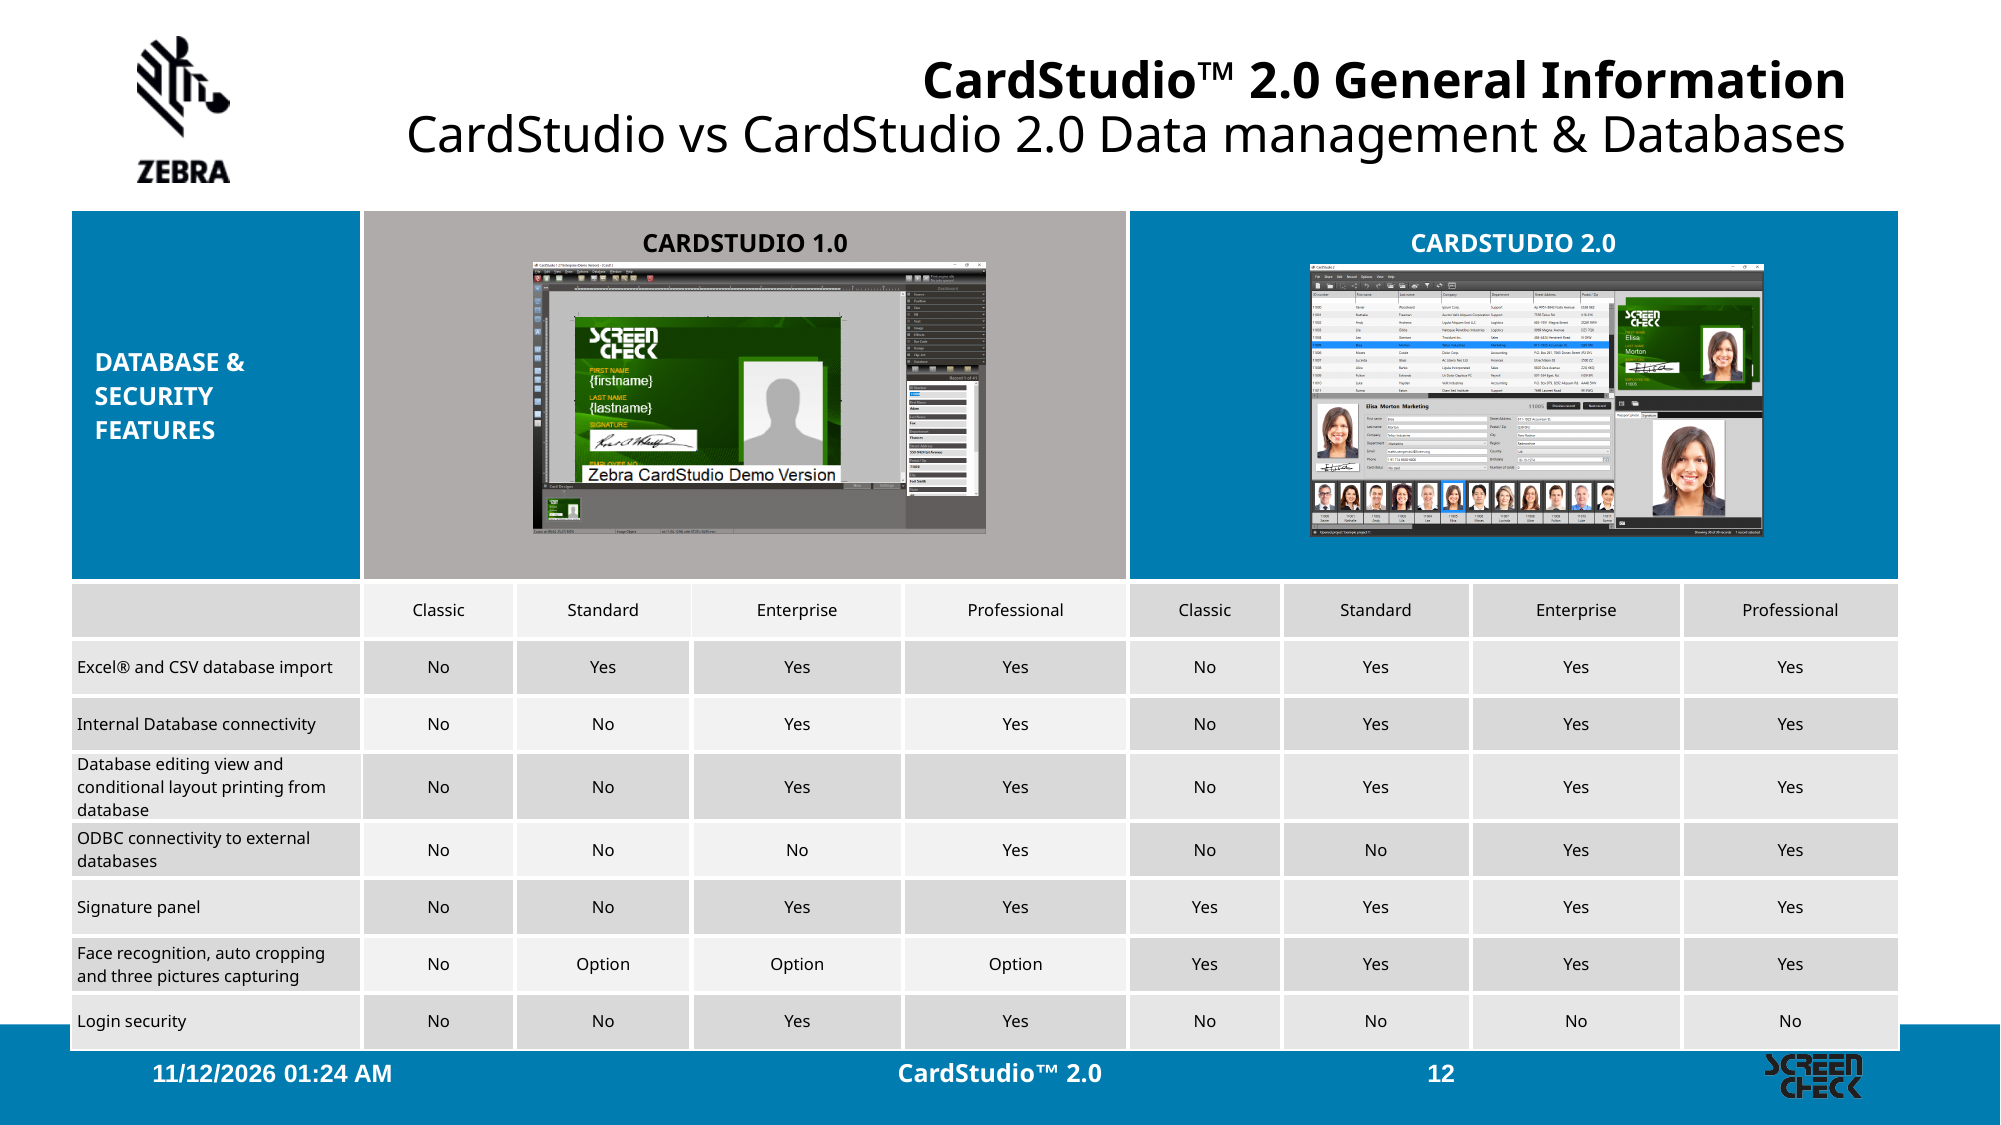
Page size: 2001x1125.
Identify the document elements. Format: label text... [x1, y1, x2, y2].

table_cell Option [694, 938, 901, 991]
table_cell No [517, 823, 689, 876]
table_cell Standard [517, 584, 691, 637]
table_cell No [694, 823, 901, 876]
table_cell Yes [905, 823, 1126, 876]
picture [1797, 1055, 1827, 1075]
slide_number 12 [1412, 1051, 1743, 1103]
table_cell Classic [364, 584, 513, 637]
table_cell No [517, 698, 689, 750]
picture [1846, 1055, 1862, 1098]
table_cell No [1284, 823, 1469, 876]
table_cell No [517, 880, 689, 934]
table_cell Yes [905, 641, 1126, 694]
table_cell No [517, 995, 689, 1049]
table_cell Yes [1684, 698, 1898, 750]
table_cell Yes [1130, 938, 1280, 991]
table_cell Signature panel [72, 880, 360, 934]
table_cell No [364, 823, 513, 876]
title CardStudio™ 2.0 General Information CardStudio vs CardStudio 2.0 Data management & Databases [390, 49, 1863, 170]
picture [1814, 1063, 1827, 1082]
table_header DATABASE & SECURITY FEATURES [72, 211, 360, 579]
table_cell Yes [905, 995, 1126, 1049]
table_cell Enterprise [692, 584, 901, 637]
picture [1830, 1055, 1843, 1059]
table_cell Yes [1284, 938, 1469, 991]
table_cell Yes [694, 754, 901, 819]
table_cell Option [905, 938, 1126, 991]
table_cell No [1684, 995, 1898, 1049]
table_cell Yes [694, 641, 901, 694]
table_cell Yes [1130, 880, 1280, 934]
picture [1311, 265, 1763, 536]
table_cell Yes [1473, 641, 1680, 694]
table_cell No [364, 938, 513, 991]
table_cell Yes [1684, 823, 1898, 876]
table_cell Yes [517, 641, 689, 694]
table_cell [72, 584, 360, 637]
table_cell Yes [1473, 880, 1680, 934]
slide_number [137, 1051, 588, 1103]
table_cell Enterprise [1473, 584, 1680, 637]
footer CardStudio™ 2.0 [662, 1051, 1338, 1103]
picture [1781, 1055, 1794, 1098]
table_cell No [1284, 995, 1469, 1049]
table_cell Yes [1284, 698, 1469, 750]
table_cell No [364, 880, 513, 934]
table_cell No [1130, 698, 1280, 750]
table_cell Yes [1684, 754, 1898, 819]
table_cell Face recognition, auto cropping and three pictures capturing [72, 938, 360, 991]
table_cell Professional [905, 584, 1126, 637]
table_cell Yes [1284, 880, 1469, 934]
table_header CARDSTUDIO 1.0 [364, 211, 1126, 579]
table_cell Yes [1473, 698, 1680, 750]
picture [137, 36, 230, 183]
table_cell No [517, 754, 689, 819]
table_cell Professional [1684, 584, 1898, 637]
table_cell Yes [1473, 754, 1680, 819]
table_cell No [364, 641, 513, 694]
table_cell Yes [905, 880, 1126, 934]
table_cell No [364, 698, 513, 750]
table_cell Yes [1684, 880, 1898, 934]
table_cell Yes [694, 698, 901, 750]
table_cell Option [517, 938, 689, 991]
table_cell Yes [694, 880, 901, 934]
table_cell Database editing view and conditional layout printing from database [72, 754, 361, 819]
picture [1814, 1086, 1827, 1098]
table_cell Yes [1684, 938, 1898, 991]
table_cell Standard [1284, 584, 1469, 637]
table_cell Login security [72, 995, 360, 1049]
table_cell Yes [1473, 823, 1680, 876]
table_cell No [364, 995, 513, 1049]
table_cell Internal Database connectivity [72, 698, 360, 750]
table_cell Yes [1284, 754, 1469, 819]
table_cell ODBC connectivity to external databases [72, 823, 360, 876]
table_cell Yes [1473, 938, 1680, 991]
table_cell Yes [905, 754, 1126, 819]
table_cell No [1473, 995, 1680, 1049]
picture [1830, 1063, 1843, 1098]
table_cell No [1130, 754, 1280, 819]
table_cell No [1130, 995, 1280, 1049]
table_cell No [1130, 823, 1280, 876]
picture [1765, 1055, 1779, 1075]
table_cell Excel® and CSV database import [72, 641, 360, 694]
table_cell Yes [1684, 641, 1898, 694]
table_cell Yes [694, 995, 901, 1049]
table_cell Yes [1284, 641, 1469, 694]
table_cell No [363, 754, 513, 819]
table_cell Yes [905, 698, 1126, 750]
picture [1797, 1077, 1811, 1098]
picture [533, 262, 986, 534]
table_cell Classic [1130, 584, 1280, 637]
table_cell No [1130, 641, 1280, 694]
table_header CARDSTUDIO 2.0 [1130, 211, 1898, 579]
